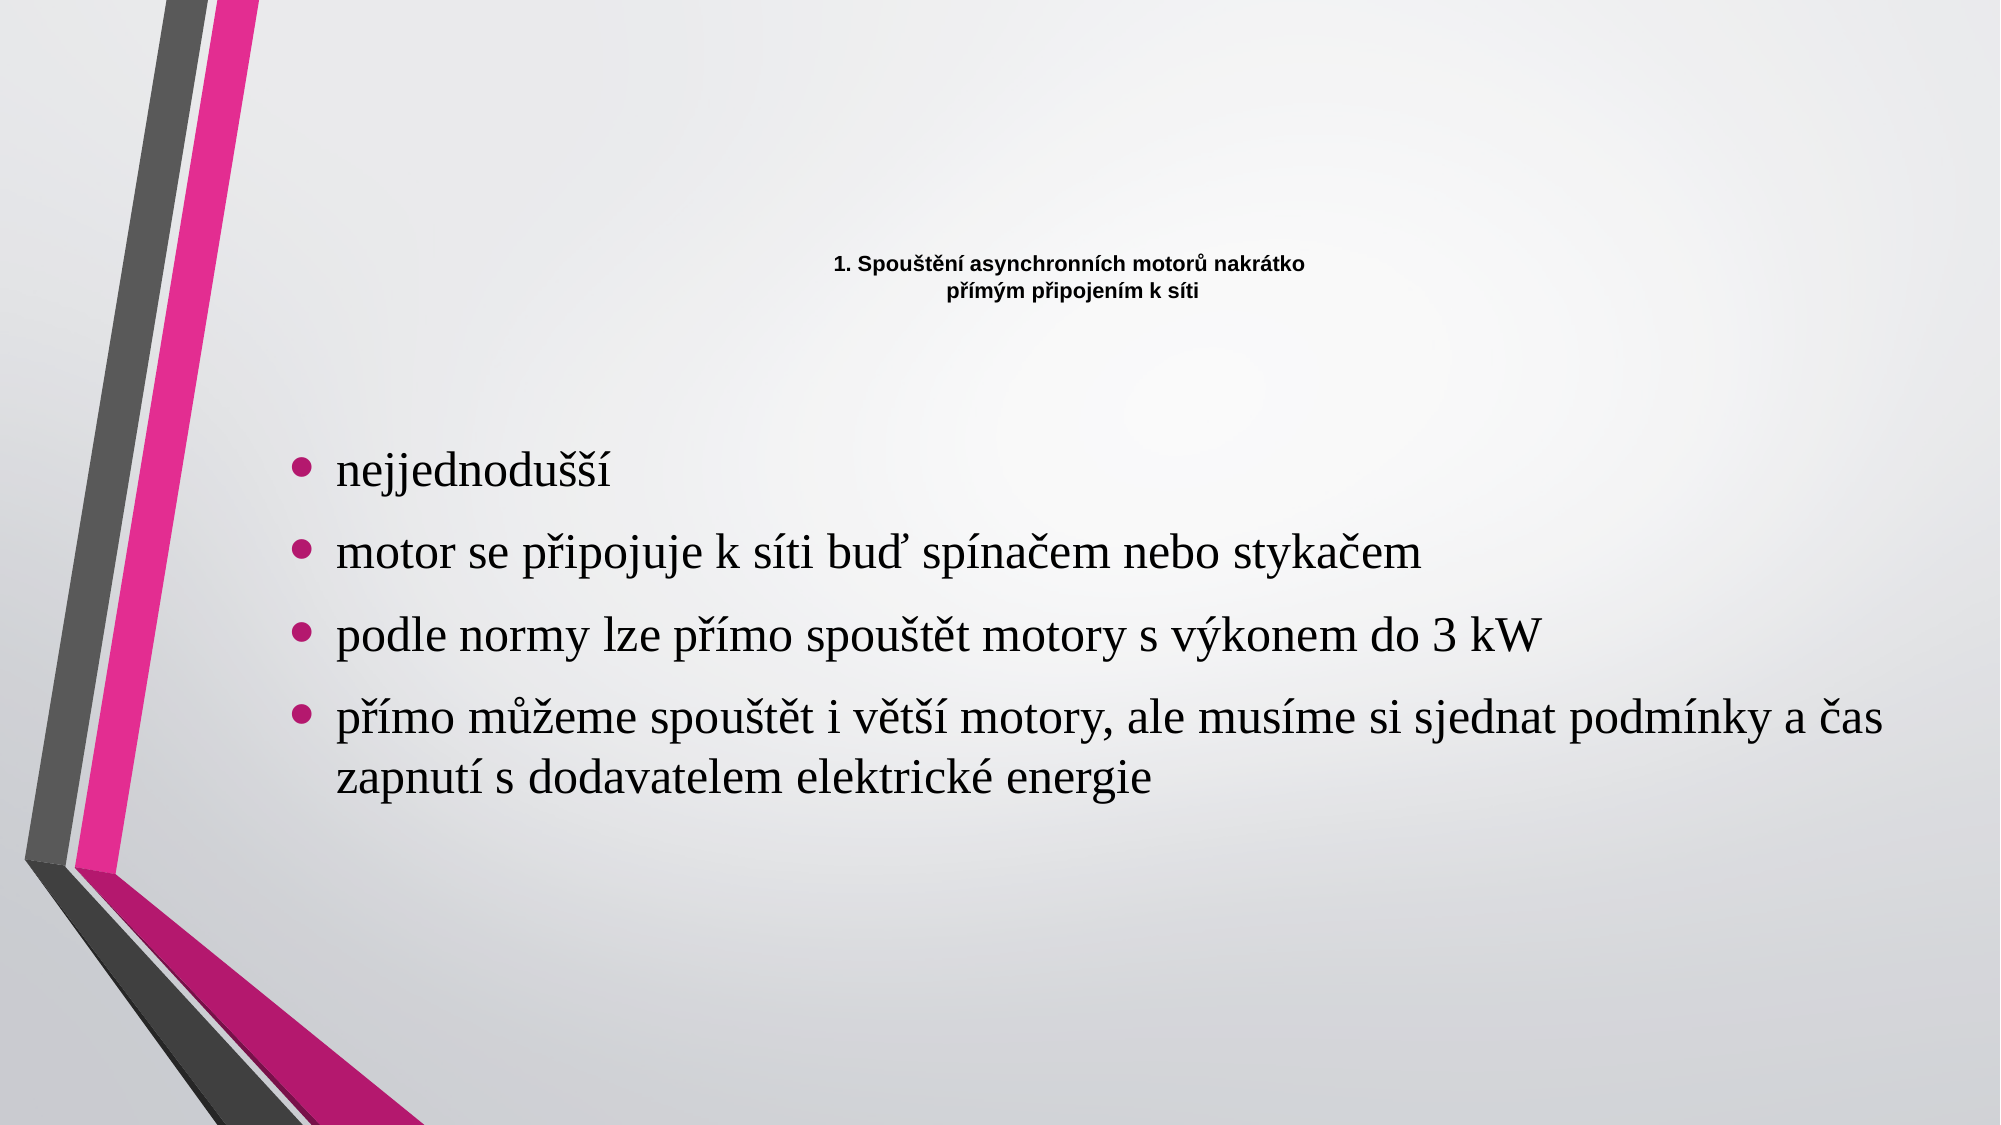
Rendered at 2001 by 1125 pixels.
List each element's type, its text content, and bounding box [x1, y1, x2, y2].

list nejjednodušší motor se připojuje k síti buď spínačem nebo stykačem podle normy lze přímo spouštět motory s výkonem do 3 kW přímo můžeme spouštět i větší motory, ale musíme si sjednat podmínky a čas zapnutí s dodavatelem elektrické energie [274, 292, 1918, 1031]
title 1. Spouštění asynchronních motorů nakrátko přímým připojením k síti [251, 179, 1895, 380]
